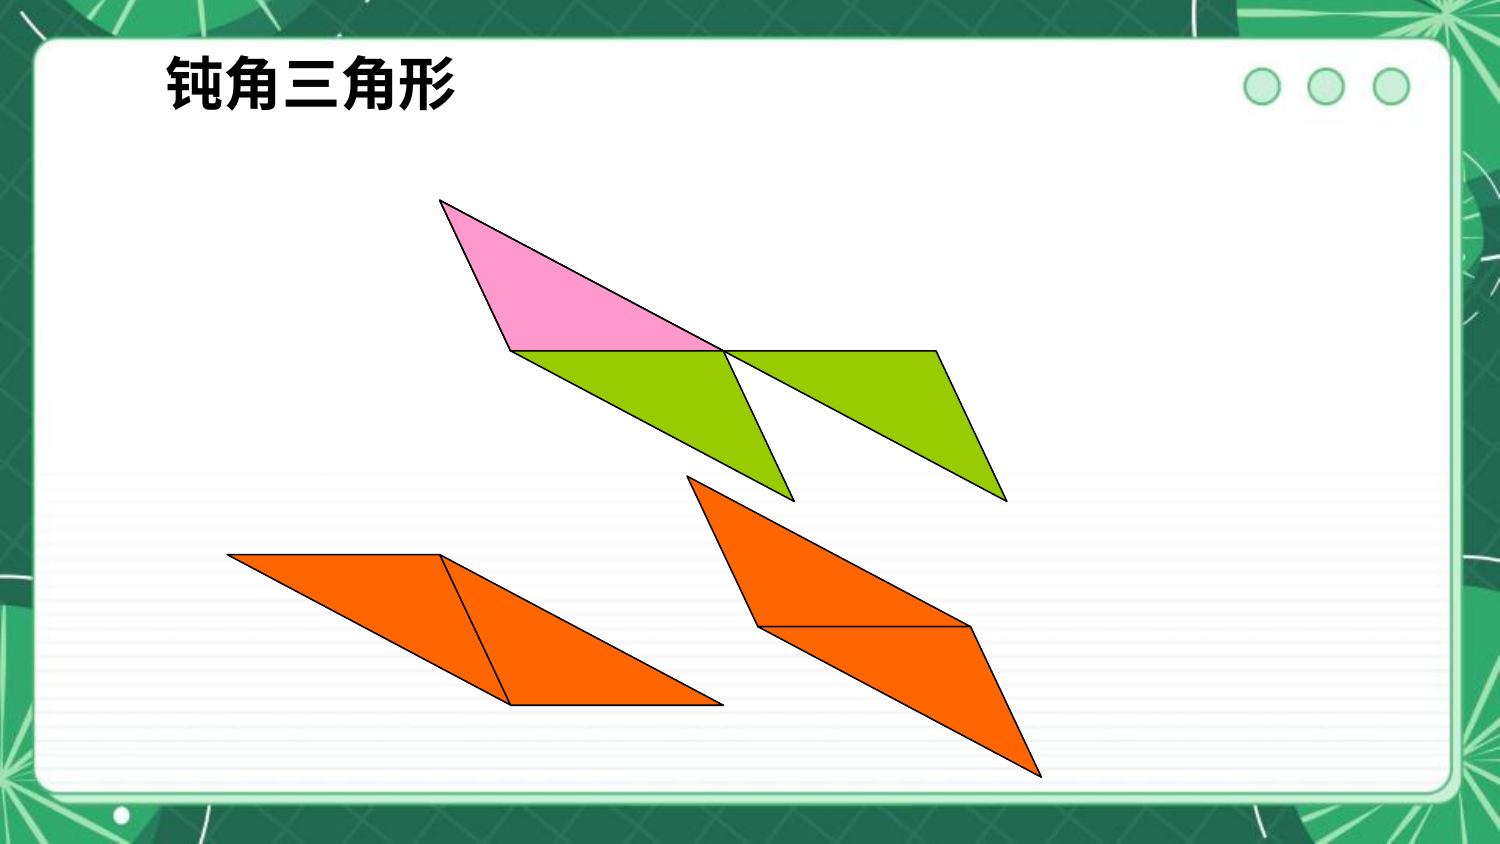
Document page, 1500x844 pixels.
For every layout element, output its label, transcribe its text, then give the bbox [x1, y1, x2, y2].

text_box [227, 554, 687, 706]
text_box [439, 200, 795, 502]
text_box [687, 476, 1042, 778]
text_box 钝角三角形 [150, 39, 816, 125]
picture [0, 0, 1500, 844]
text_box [795, 200, 1007, 476]
